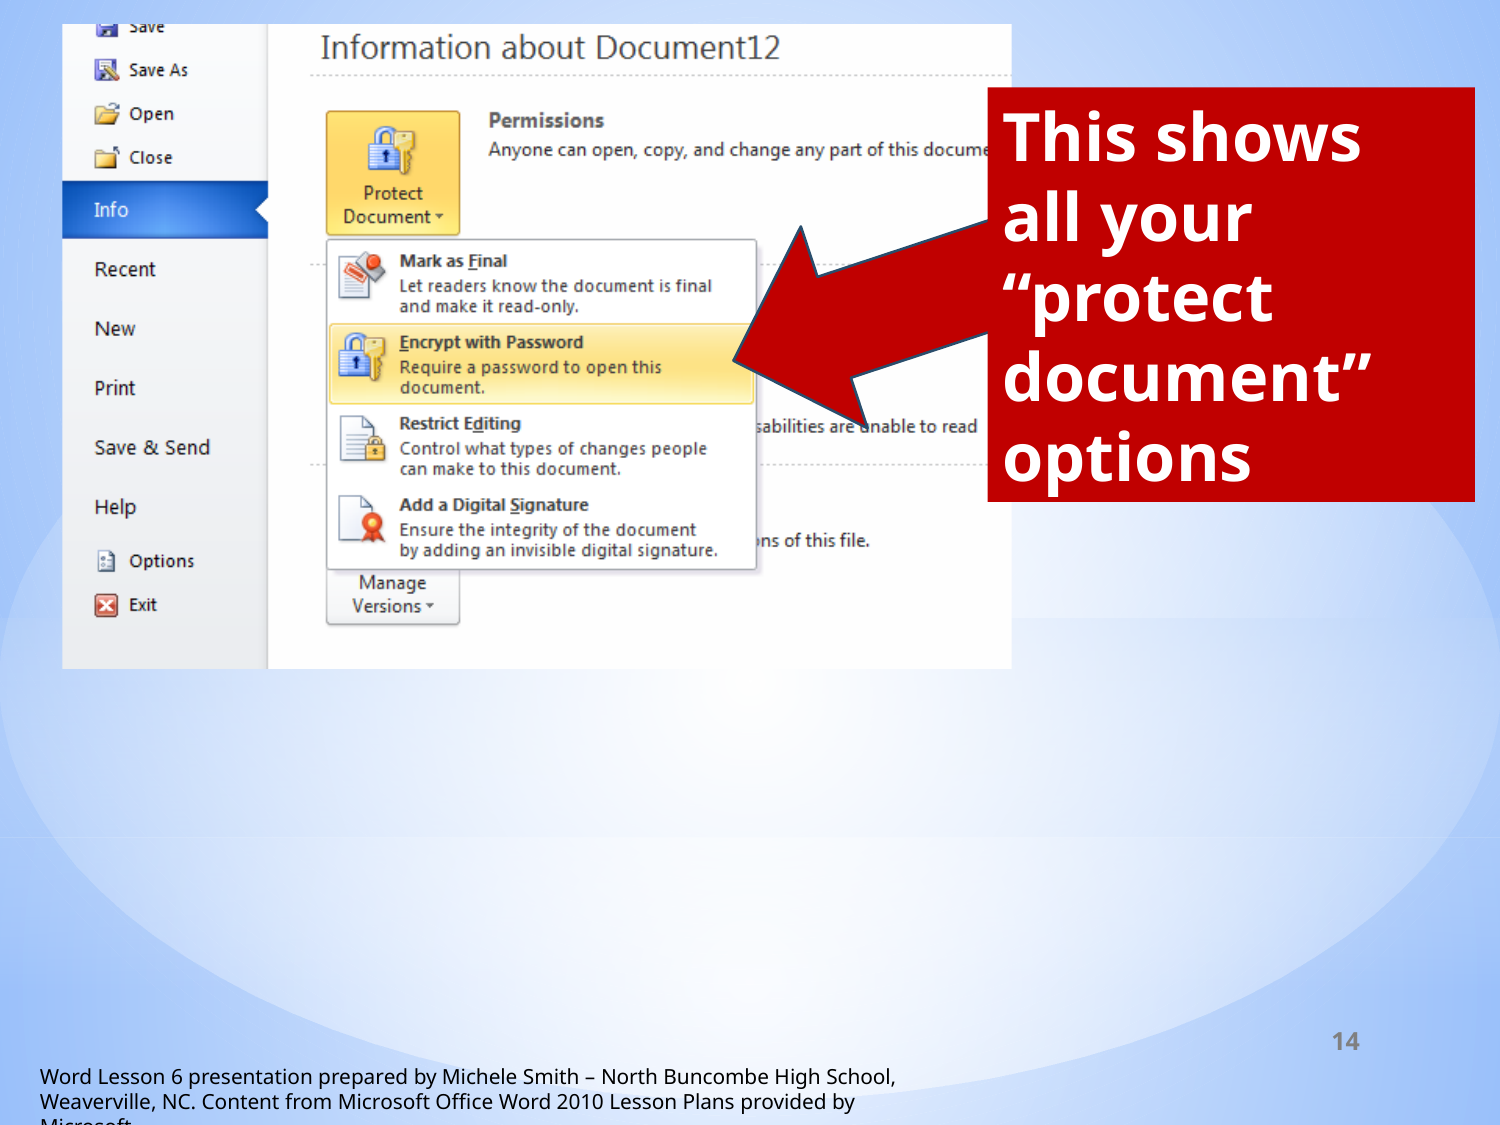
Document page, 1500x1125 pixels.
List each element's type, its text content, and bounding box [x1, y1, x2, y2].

footer Word Lesson 6 presentation prepared by Michele Smith – North Buncombe High School, Weaverville, NC. Content from Microsoft Office Word 2010 Lesson Plans provided by Microsoft. [24, 1056, 963, 1125]
picture [62, 24, 1012, 669]
text_box This shows all your “protect document” options [1017, 87, 1475, 502]
slide_number 14 [1074, 1012, 1375, 1073]
